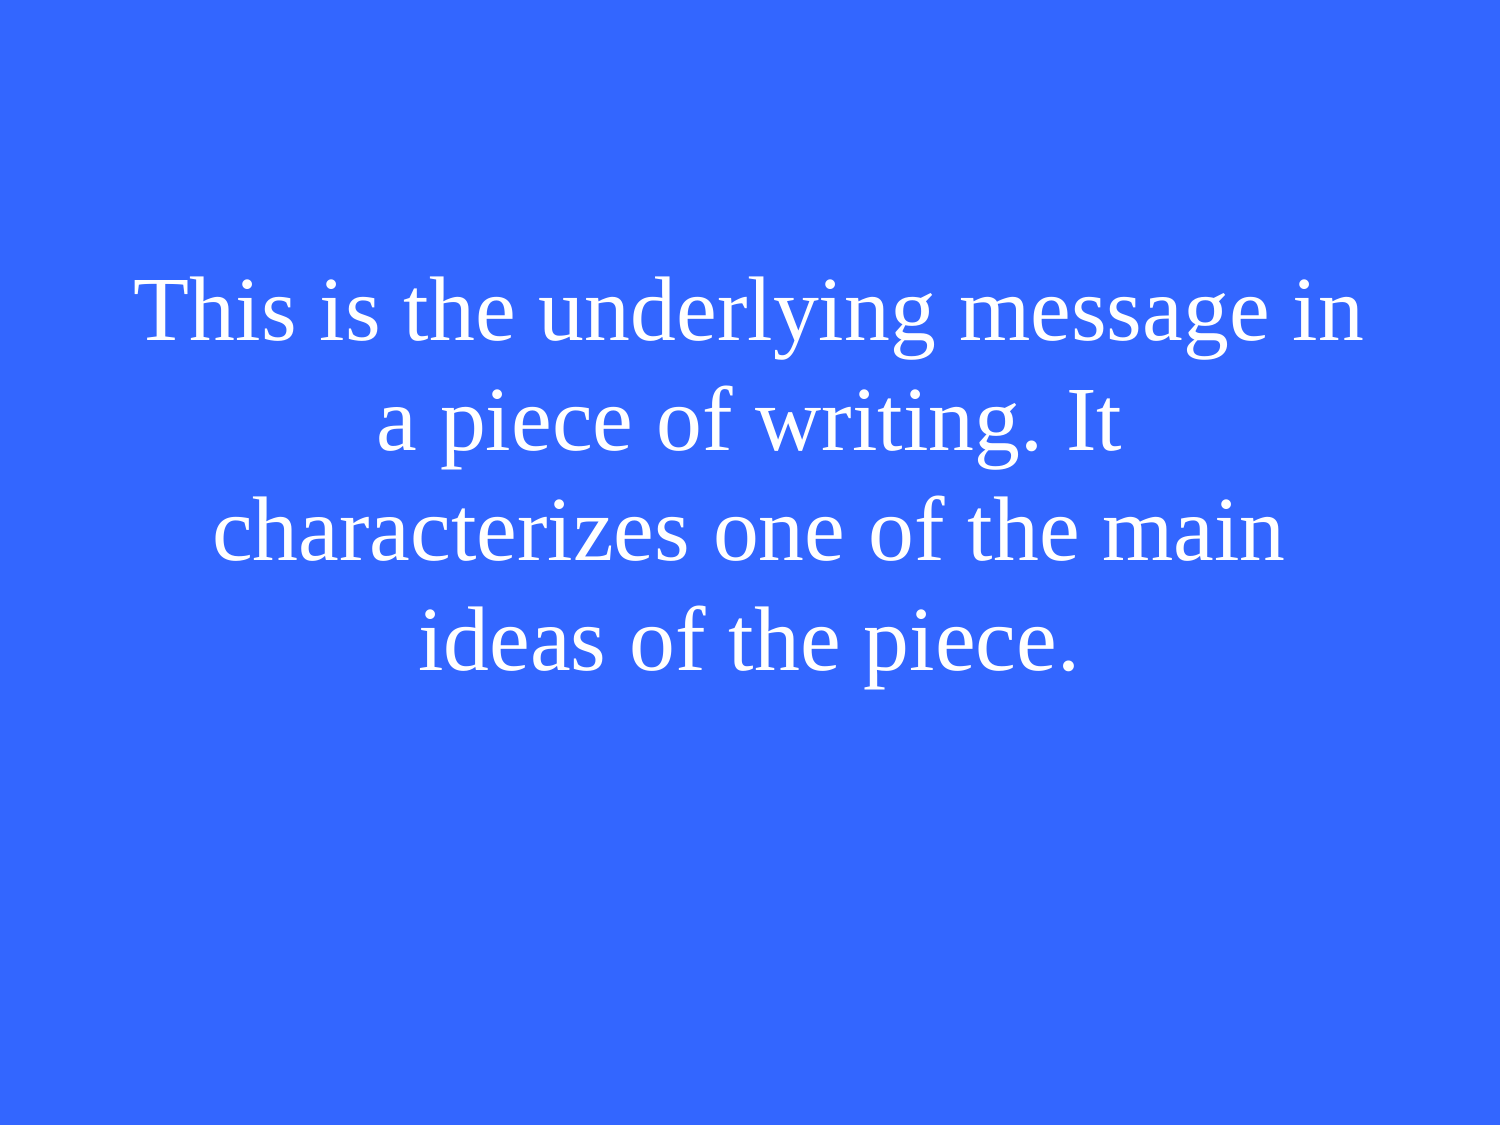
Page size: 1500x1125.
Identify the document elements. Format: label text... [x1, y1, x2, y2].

title This is the underlying message in a piece of writing. It characterizes one of the main ideas of the piece. [112, 374, 1388, 563]
